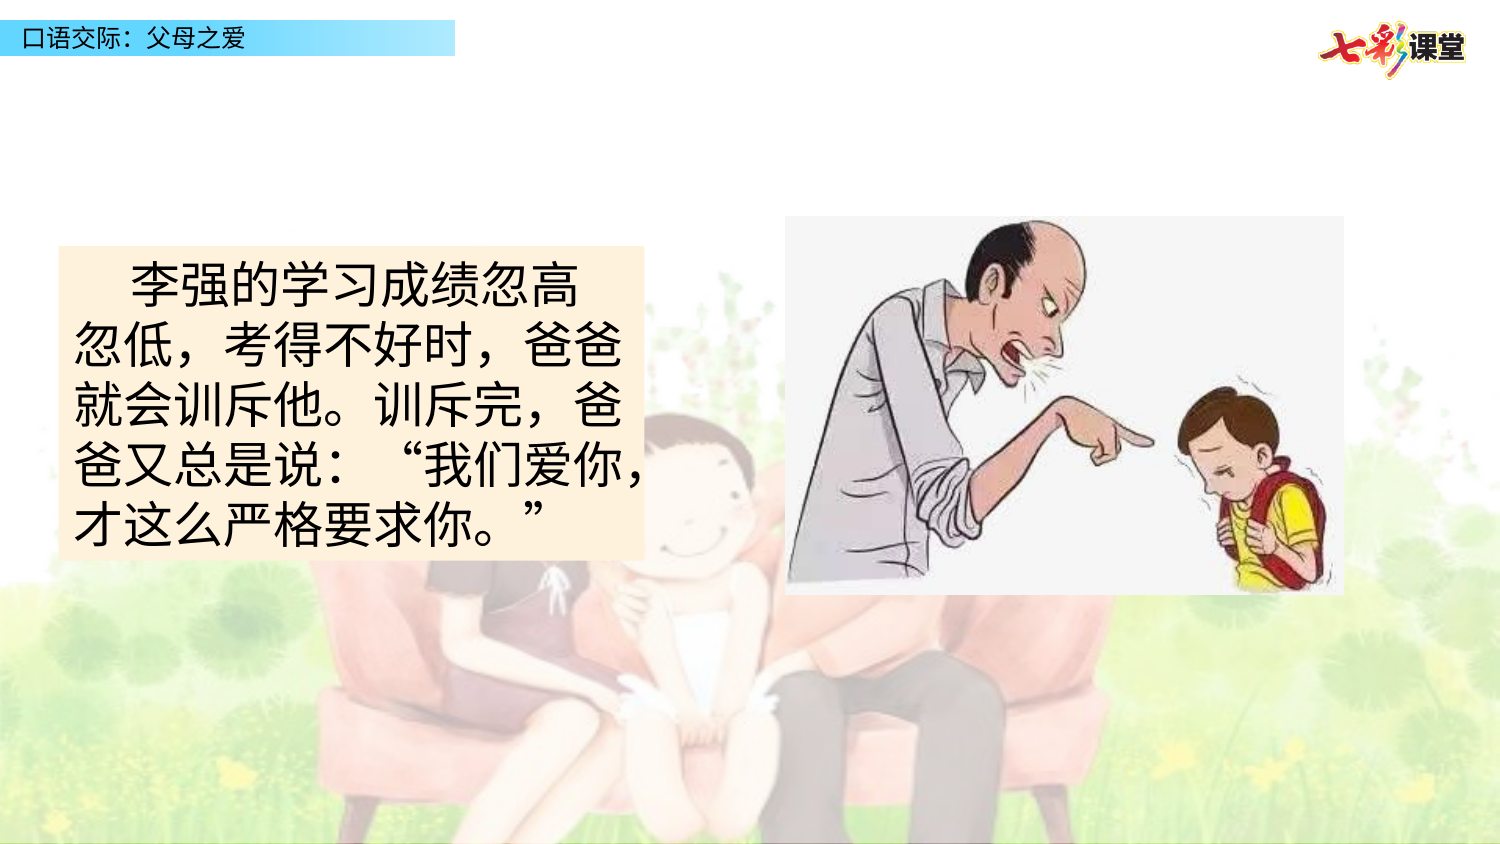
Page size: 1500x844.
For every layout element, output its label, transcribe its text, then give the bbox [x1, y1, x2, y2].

picture [1316, 20, 1468, 80]
text_box 李强的学习成绩忽高忽低，考得不好时，爸爸就会训斥他。训斥完，爸爸又总是说：“我们爱你，才这么严格要求你。” [58, 246, 645, 561]
picture [785, 215, 1344, 595]
